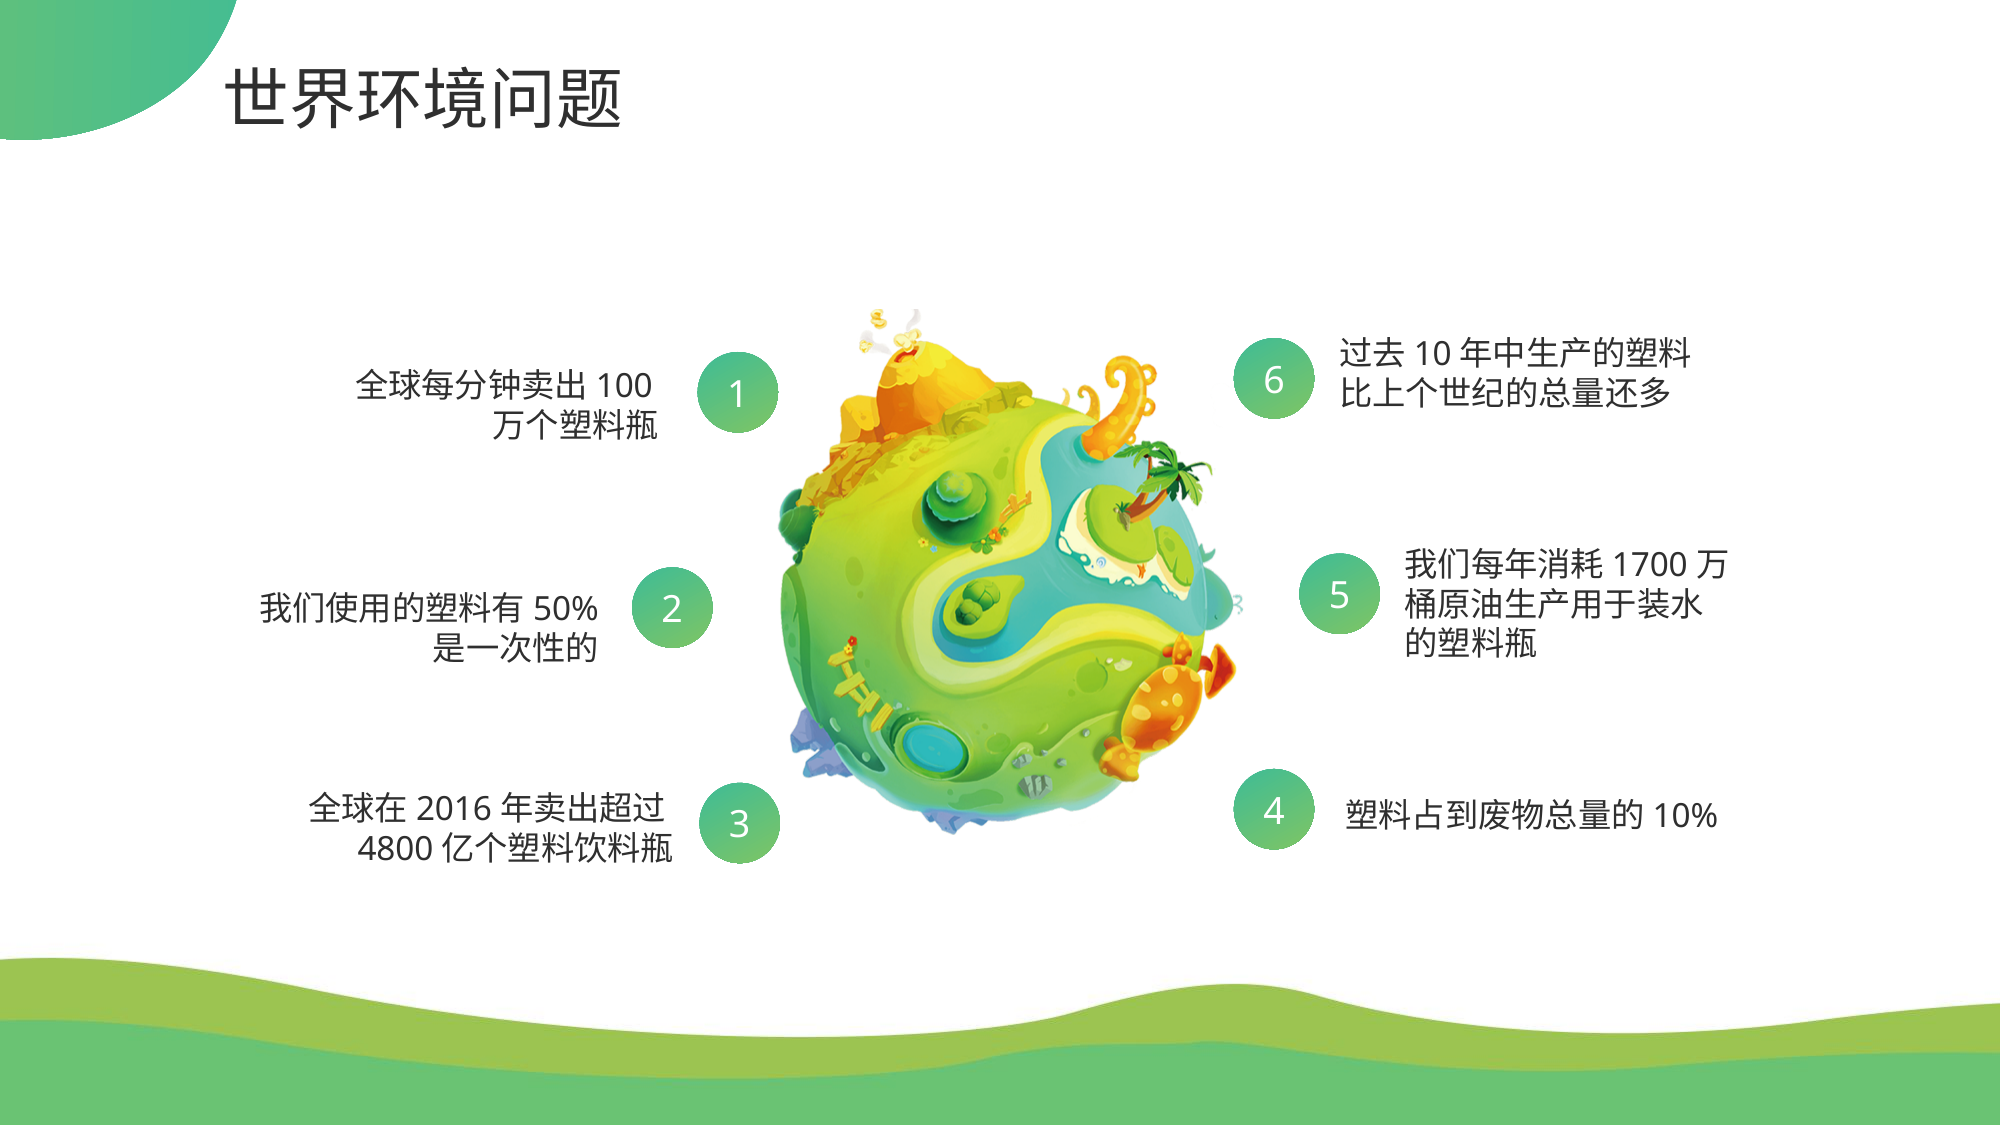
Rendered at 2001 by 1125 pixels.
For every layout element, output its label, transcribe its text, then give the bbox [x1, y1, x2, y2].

picture [0, 0, 2000, 1125]
text_box 我们每年消耗1700万桶原油生产用于装水的塑料瓶 [1392, 535, 1745, 670]
text_box 我们使用的塑料有50%是一次性的 [244, 579, 603, 674]
text_box 塑料占到废物总量的10% [1392, 786, 1734, 842]
text_box 过去10年中生产的塑料比上个世纪的总量还多 [1392, 324, 1725, 420]
text_box 全球在2016年卖出超过4800亿个塑料饮料瓶 [271, 780, 603, 875]
text_box [0, 0, 238, 141]
text_box 世界环境问题 [207, 49, 1104, 145]
text_box 全球每分钟卖出100万个塑料瓶 [340, 356, 603, 452]
